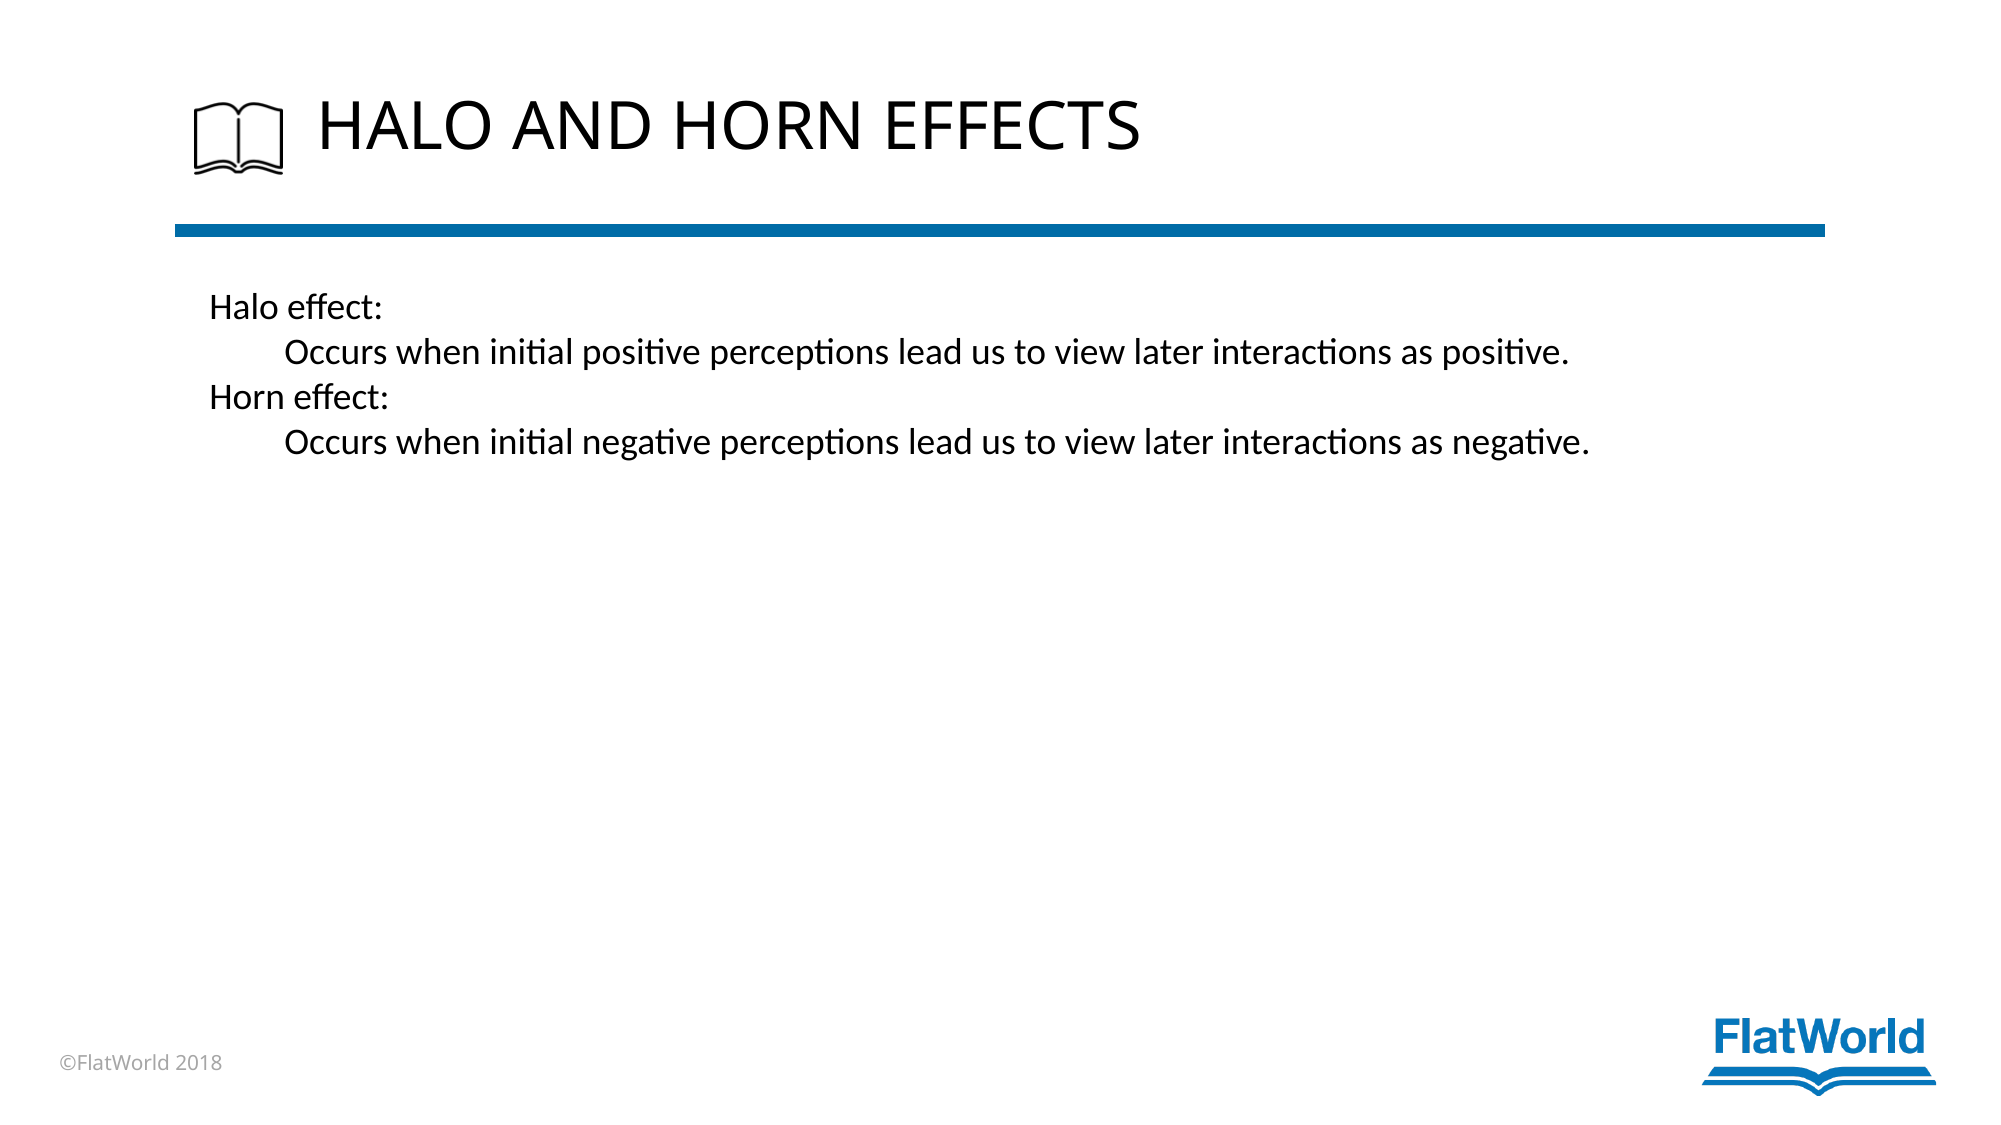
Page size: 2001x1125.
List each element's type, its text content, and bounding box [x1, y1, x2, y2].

subtitle Halo effect: Occurs when initial positive perceptions lead us to view later interactions as positive. Horn effect: Occurs when initial negative perceptions lead us to view later interactions as negative. [194, 274, 1695, 546]
picture [194, 94, 283, 183]
title HALO AND HORN EFFECTS [301, 75, 1825, 190]
